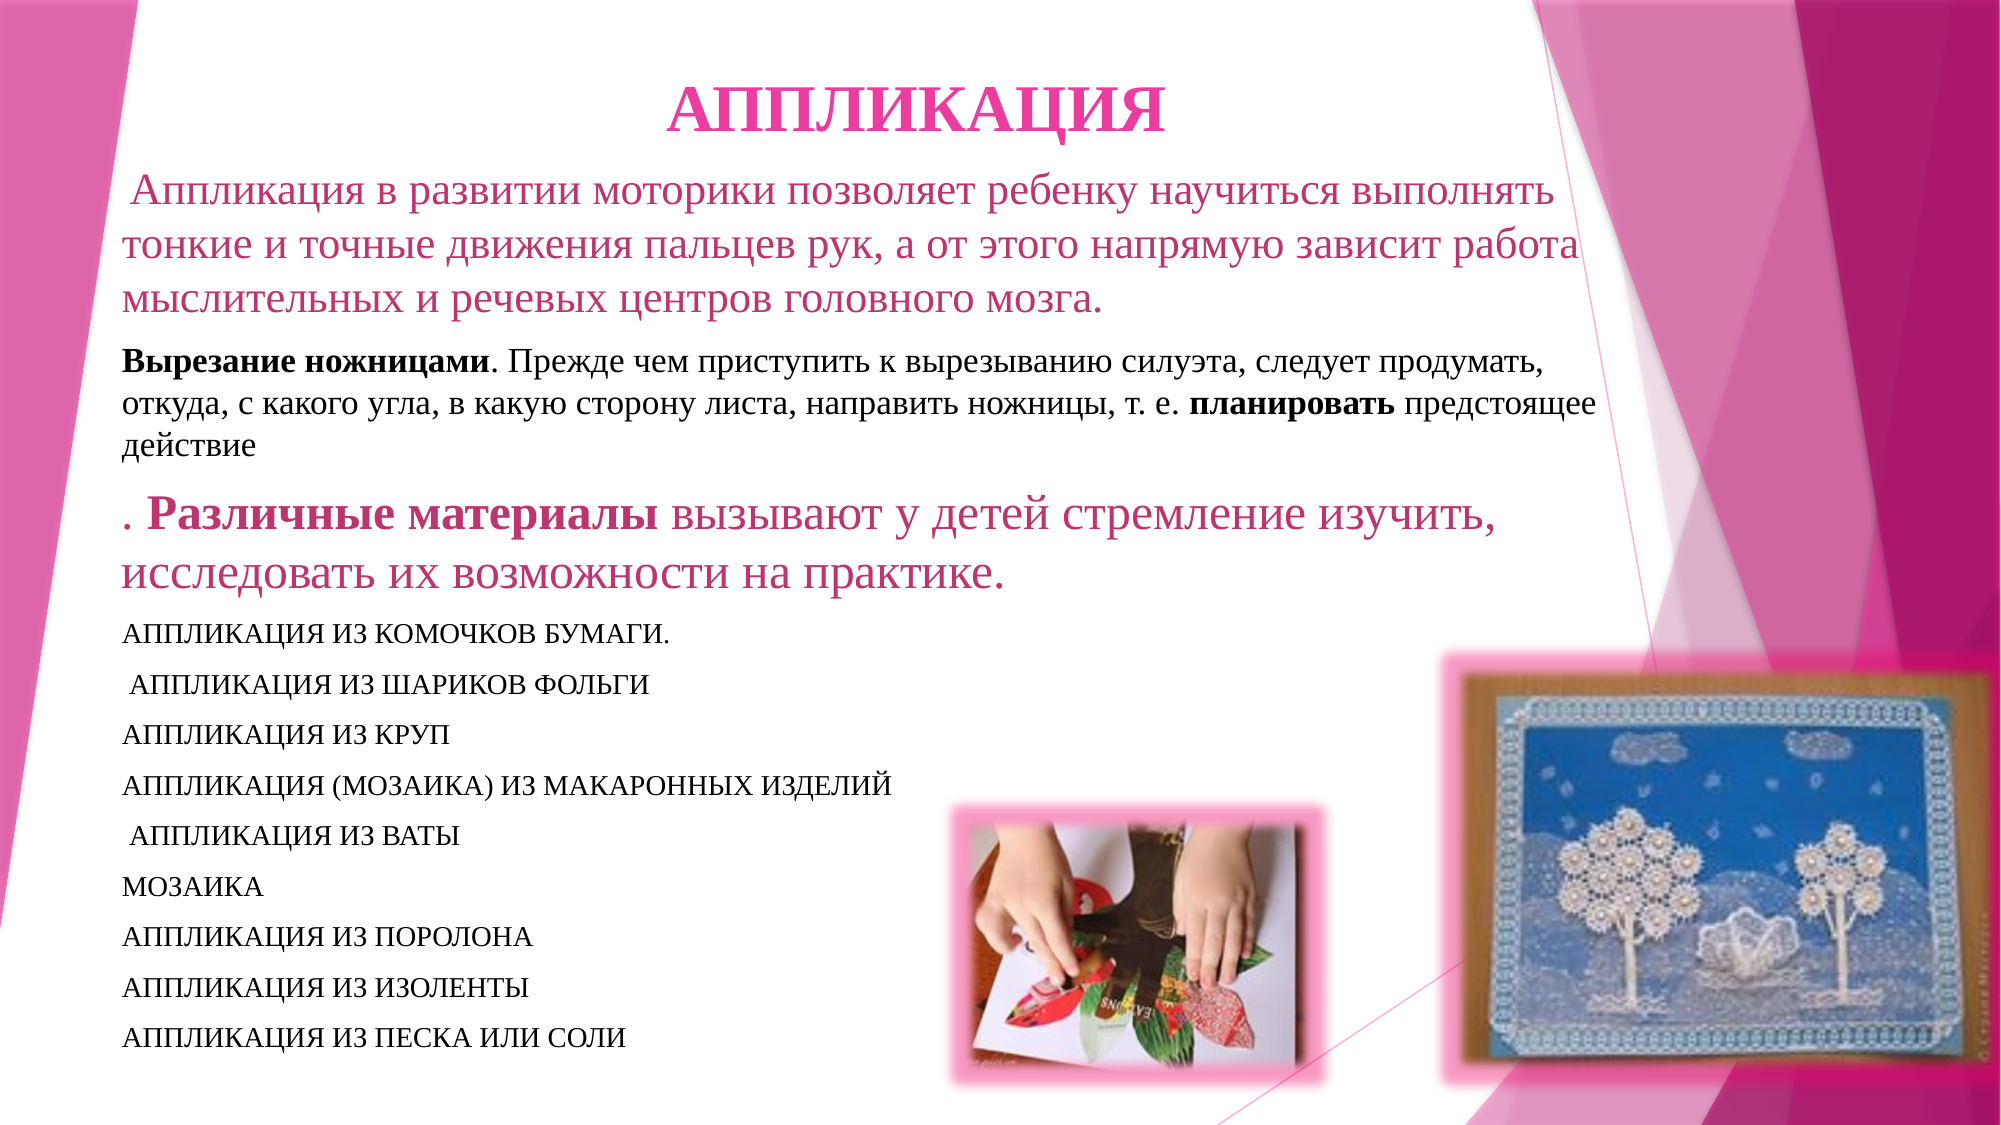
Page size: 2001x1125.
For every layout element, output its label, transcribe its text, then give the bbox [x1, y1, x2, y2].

title АППЛИКАЦИЯ [651, 26, 1424, 152]
picture [1451, 663, 2000, 1074]
subtitle Аппликация в развитии моторики позволяет ребенку научиться выполнять тонкие и точные движения пальцев рук, а от этого напрямую зависит работа мыслительных и речевых центров головного мозга. Вырезание ножницами. Прежде чем приступить к вырезыванию силуэта, следует продумать, откуда, с какого угла, в какую сторону листа, направить ножницы, т. е. планировать предстоящее действие . Различные материалы вызывают у детей стремление изучить, исследовать их возможности на практике. АППЛИКАЦИЯ ИЗ КОМОЧКОВ БУМАГИ. АППЛИКАЦИЯ ИЗ ШАРИКОВ ФОЛЬГИ АППЛИКАЦИЯ ИЗ КРУП АППЛИКАЦИЯ (МОЗАИКА) ИЗ МАКАРОННЫХ ИЗДЕЛИЙ АППЛИКАЦИЯ ИЗ ВАТЫ МОЗАИКА АППЛИКАЦИЯ ИЗ ПОРОЛОНА АППЛИКАЦИЯ ИЗ ИЗОЛЕНТЫ АППЛИКАЦИЯ ИЗ ПЕСКА ИЛИ СОЛИ [106, 152, 1621, 1074]
picture [962, 815, 1314, 1074]
